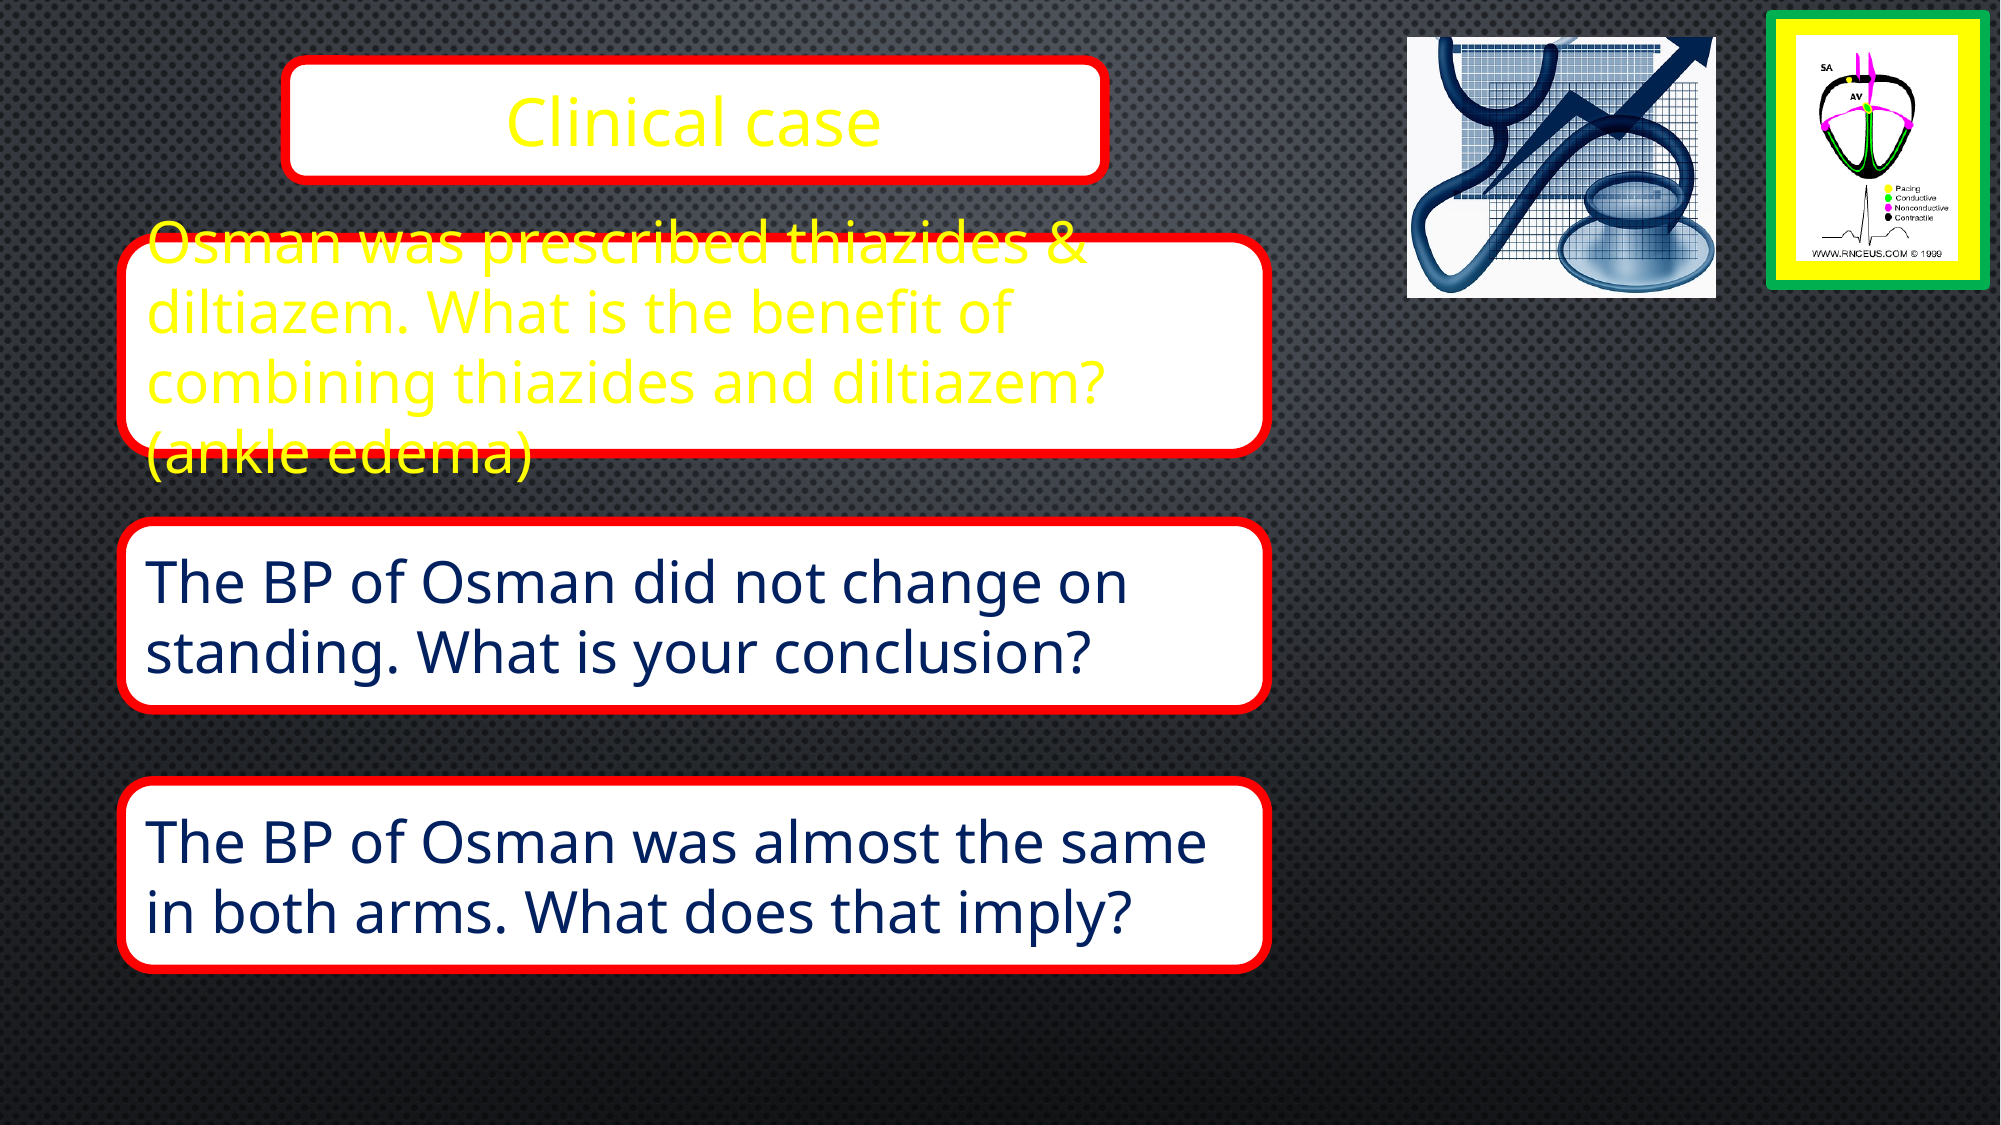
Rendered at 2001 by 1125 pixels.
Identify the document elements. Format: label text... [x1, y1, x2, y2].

text_box The BP of Osman did not change on standing. What is your conclusion? [119, 519, 1270, 712]
text_box The BP of Osman was almost the same in both arms. What does that imply? [119, 779, 1270, 971]
picture [1407, 37, 1716, 298]
text_box [1770, 13, 1987, 287]
picture [1795, 35, 1959, 261]
text_box Clinical case [283, 58, 1107, 182]
text_box Osman was prescribed thiazides & diltiazem. What is the benefit of combining thiazides and diltiazem? (ankle edema) [119, 236, 1270, 456]
